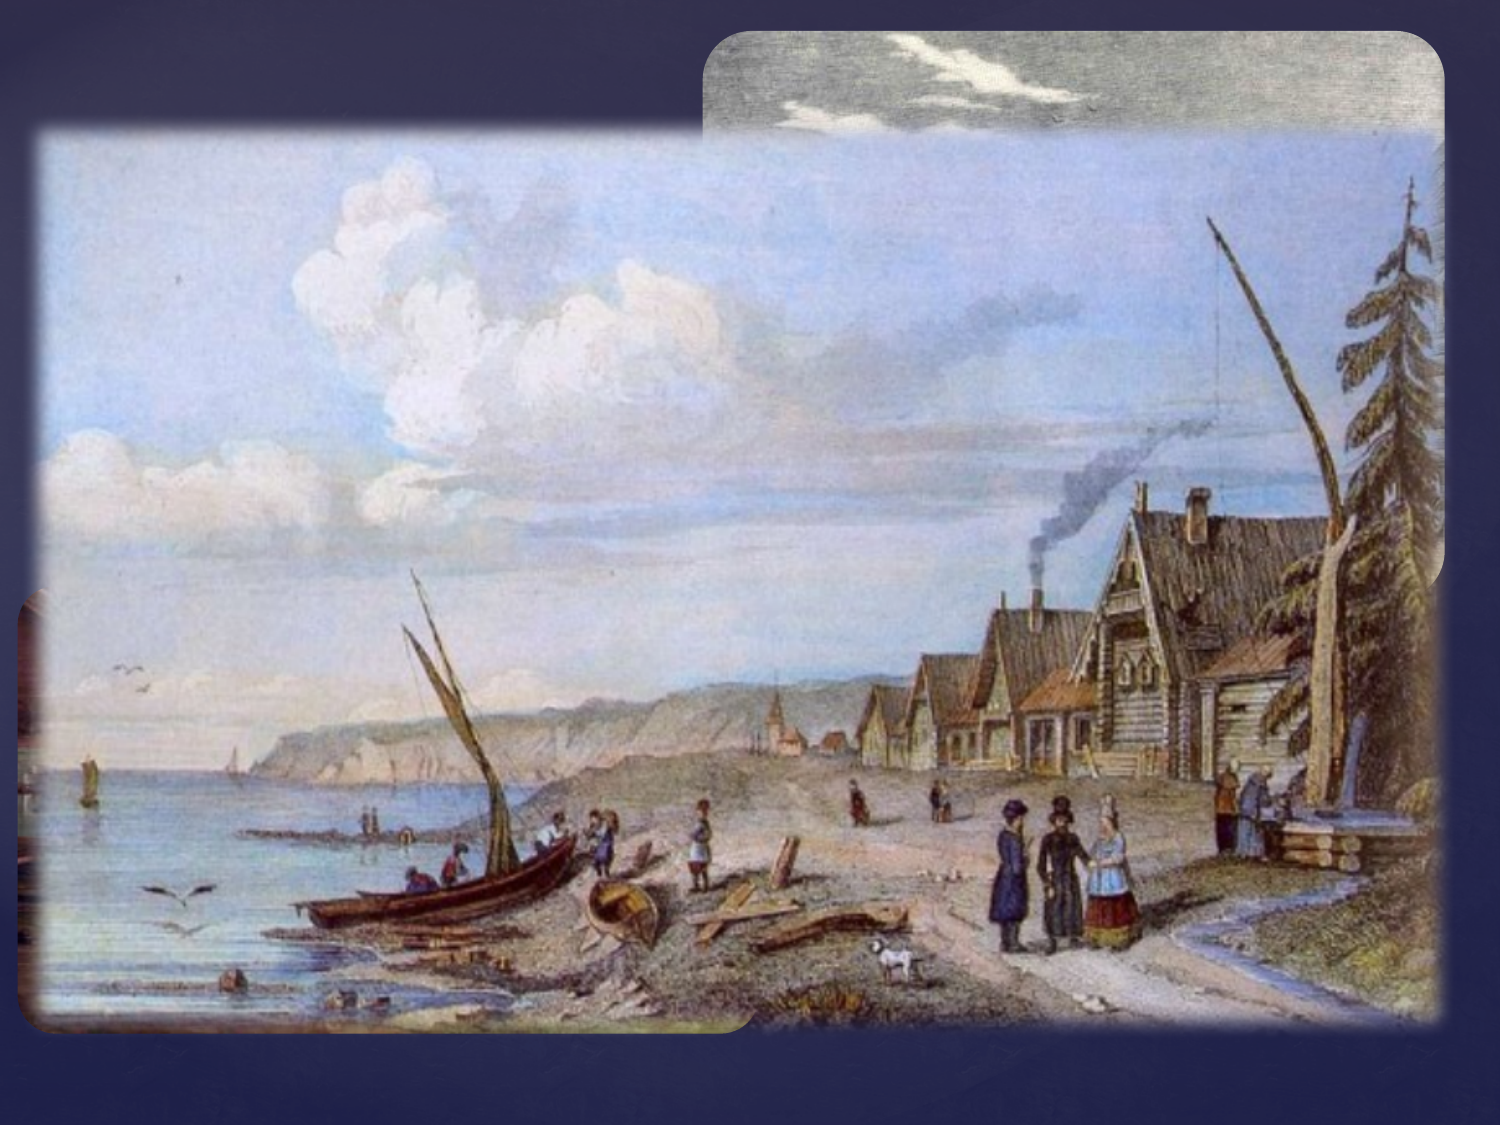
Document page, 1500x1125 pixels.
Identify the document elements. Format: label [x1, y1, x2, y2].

picture [17, 30, 1456, 1041]
